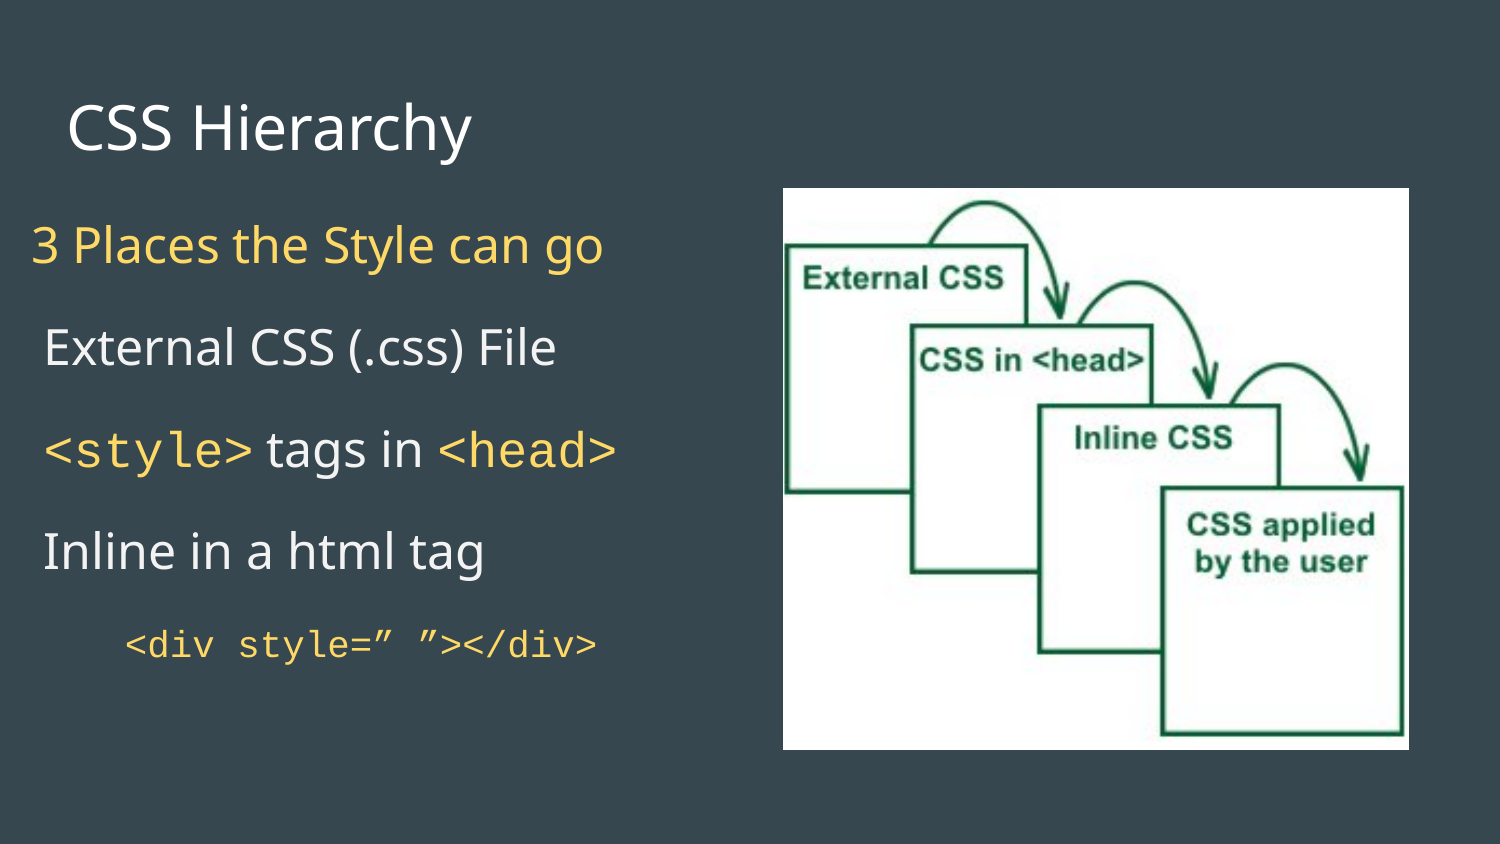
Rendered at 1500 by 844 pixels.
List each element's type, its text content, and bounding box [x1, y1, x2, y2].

picture [783, 188, 1409, 750]
title CSS Hierarchy [51, 72, 1449, 167]
list 3 Places the Style can go External CSS (.css) File <style> tags in <head> Inline in a html tag <div style=” ”></div> [16, 189, 770, 750]
